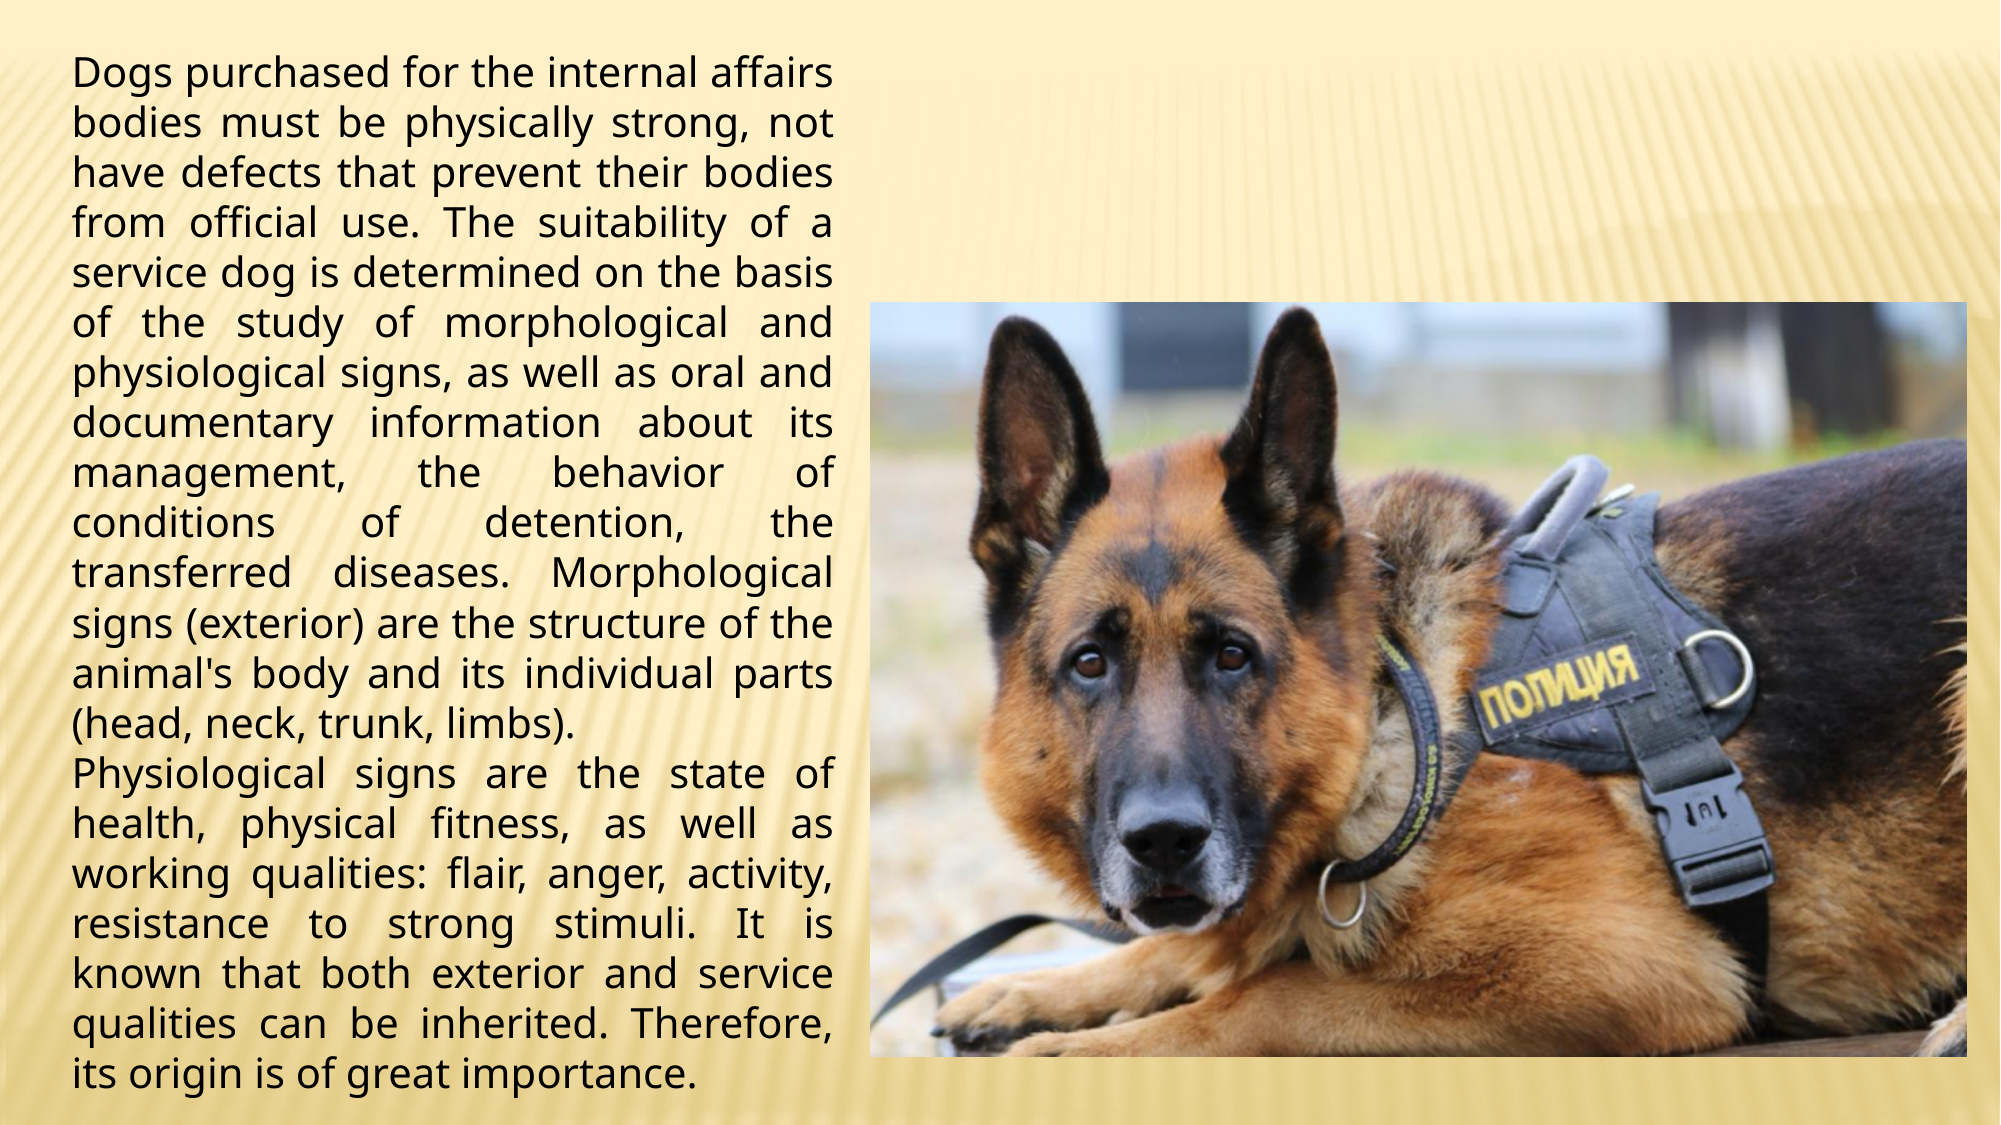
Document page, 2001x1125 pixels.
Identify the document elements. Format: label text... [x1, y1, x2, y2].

text_box Dogs purchased for the internal affairs bodies must be physically strong, not have defects that prevent their bodies from official use. The suitability of a service dog is determined on the basis of the study of morphological and physiological signs, as well as oral and documentary information about its management, the behavior of conditions of detention, the transferred diseases. Morphological signs (exterior) are the structure of the animal's body and its individual parts (head, neck, trunk, limbs). Physiological signs are the state of health, physical fitness, as well as working qualities: flair, anger, activity, resistance to strong stimuli. It is known that both exterior and service qualities can be inherited. Therefore, its origin is of great importance. [56, 38, 850, 1104]
picture [870, 301, 1967, 1058]
